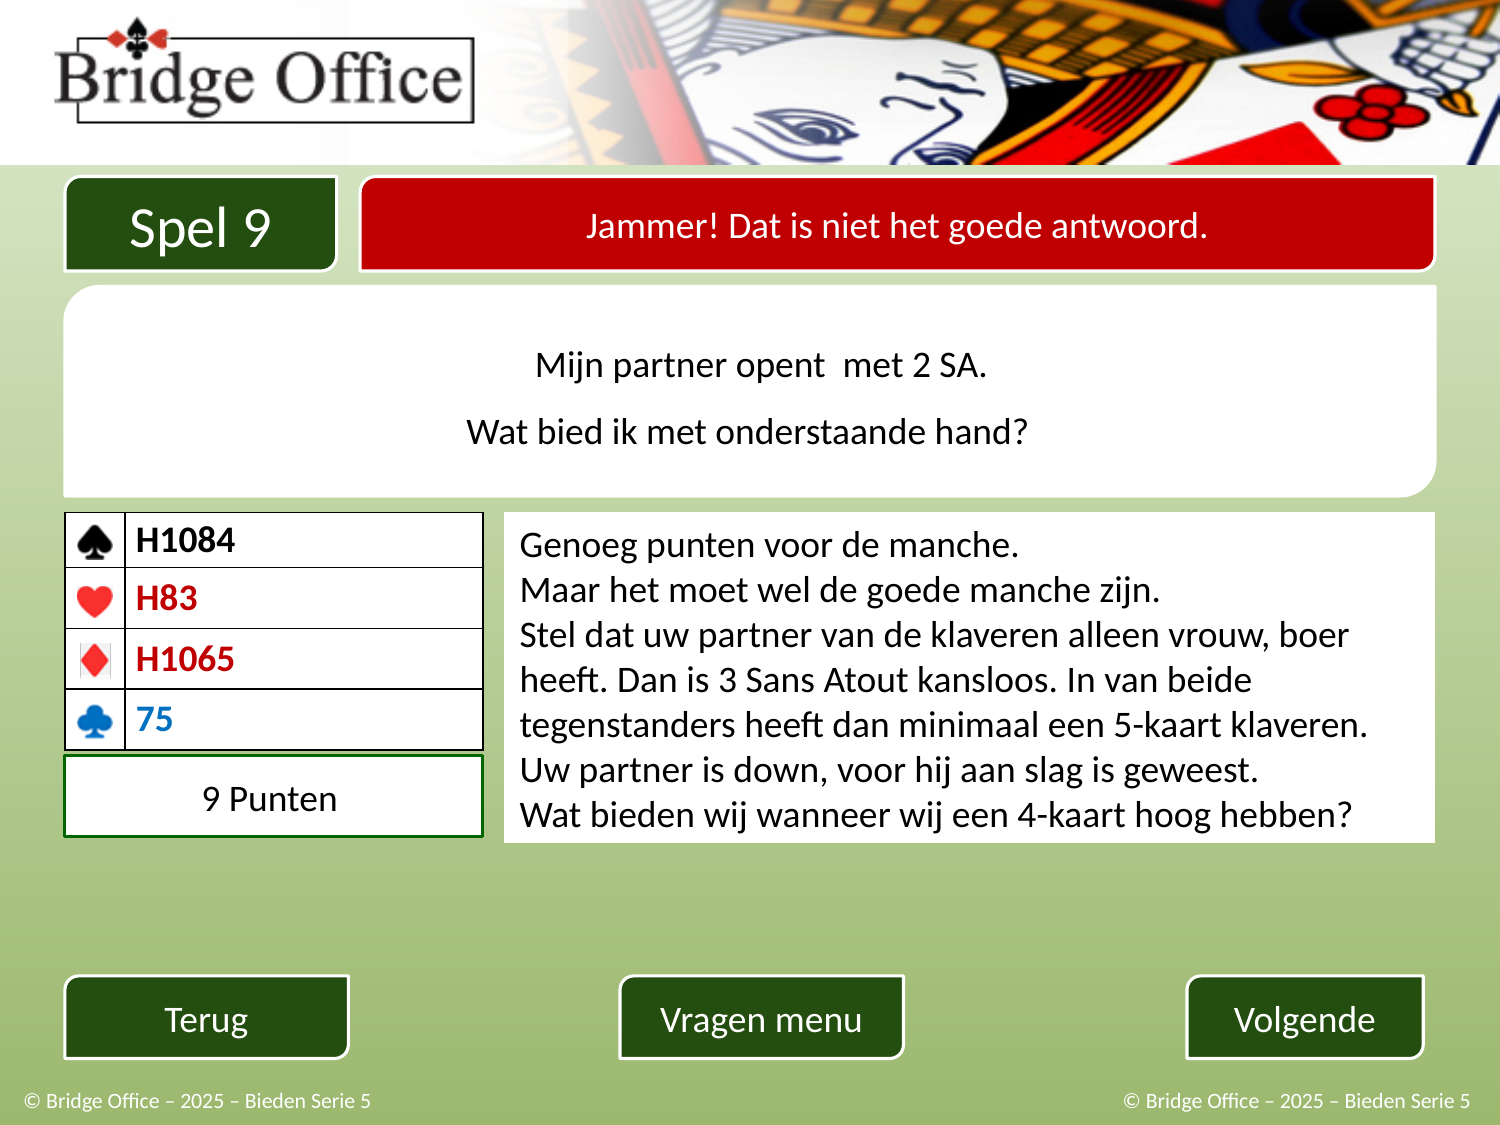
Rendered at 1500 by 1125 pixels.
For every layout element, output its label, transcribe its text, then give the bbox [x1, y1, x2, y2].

table_header [66, 513, 124, 567]
text_box Volgende [1185, 974, 1425, 1061]
picture [77, 643, 114, 679]
picture [77, 524, 114, 561]
table_cell [66, 568, 124, 628]
text_box Vragen menu [618, 974, 906, 1061]
text_box Mijn partner opent met 2 SA. [508, 332, 1015, 393]
text_box [63, 284, 1437, 498]
picture [77, 703, 114, 740]
table_cell H1065 [126, 629, 482, 688]
text_box © Bridge Office – 2025 – Bieden Serie 5 [1107, 1079, 1500, 1121]
text_box Jammer! Dat is niet het goede antwoord. [358, 179, 1437, 273]
text_box Terug [63, 974, 350, 1061]
table_cell 75 [126, 690, 482, 749]
text_box Spel 9 [63, 179, 339, 273]
table_cell [66, 690, 124, 749]
table_cell H83 [126, 568, 482, 628]
text_box Wat bied ik met onderstaande hand? [451, 399, 1072, 460]
picture [77, 585, 114, 618]
table_cell [66, 629, 124, 688]
text_box © Bridge Office – 2025 – Bieden Serie 5 [8, 1079, 393, 1121]
text_box Genoeg punten voor de manche. Maar het moet wel de goede manche zijn. Stel dat uw partner van de klaveren alleen vrouw, boer heeft. Dan is 3 Sans Atout kansloos. In van beide tegenstanders heeft dan minimaal een 5-kaart klaveren. Uw partner is down, voor hij aan slag is geweest. Wat bieden wij wanneer wij een 4-kaart hoog hebben? [504, 512, 1435, 843]
picture [0, 0, 1500, 166]
text_box 9 Punten [63, 754, 484, 838]
table_header H1084 [126, 513, 482, 567]
